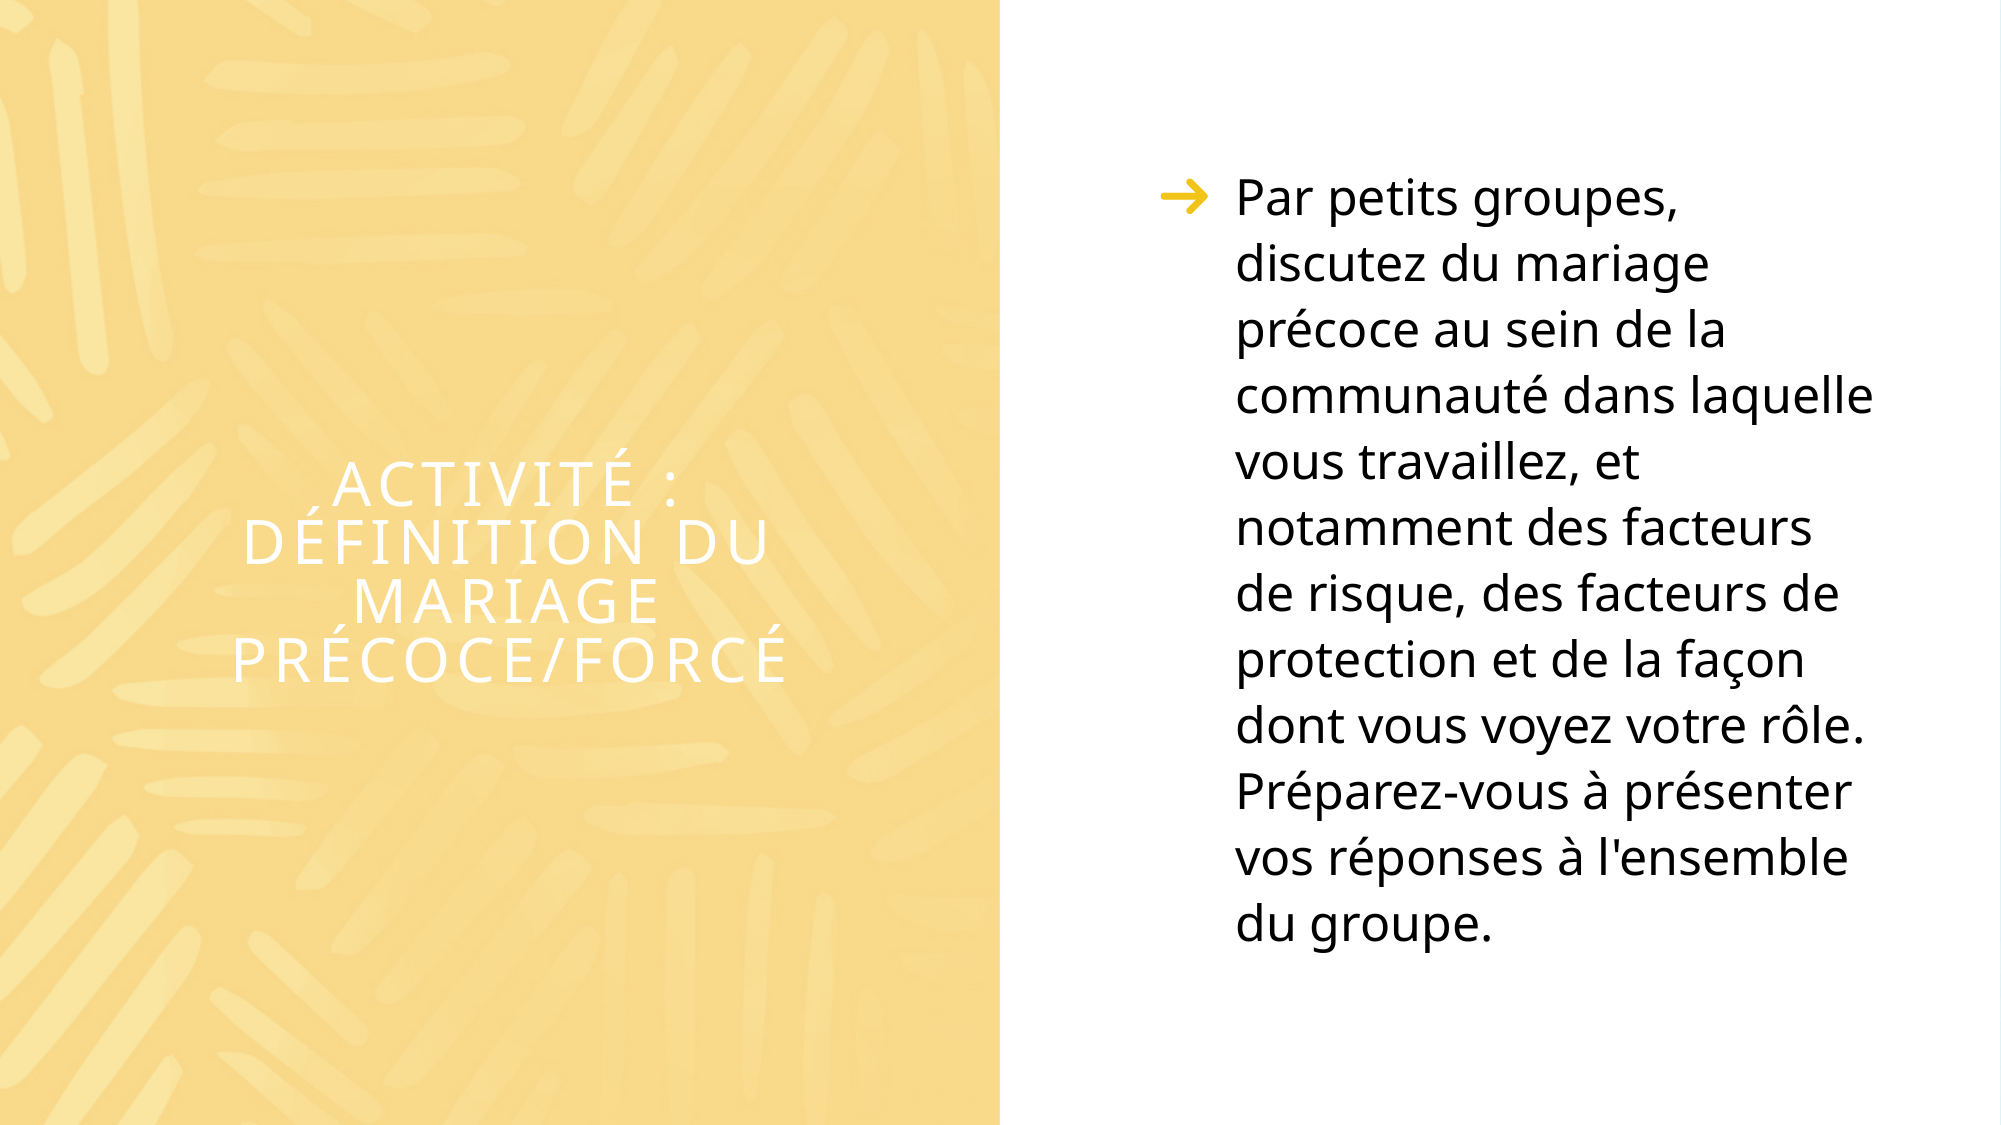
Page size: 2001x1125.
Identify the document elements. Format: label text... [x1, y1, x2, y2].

title Activité : Définition du mariage précoce/forcé [118, 450, 901, 704]
picture [0, 0, 2001, 1125]
list Par petits groupes, discutez du mariage précoce au sein de la communauté dans laquelle vous travaillez, et notamment des facteurs de risque, des facteurs de protection et de la façon dont vous voyez votre rôle. Préparez-vous à présenter vos réponses à l'ensemble du groupe. [1152, 140, 1888, 971]
